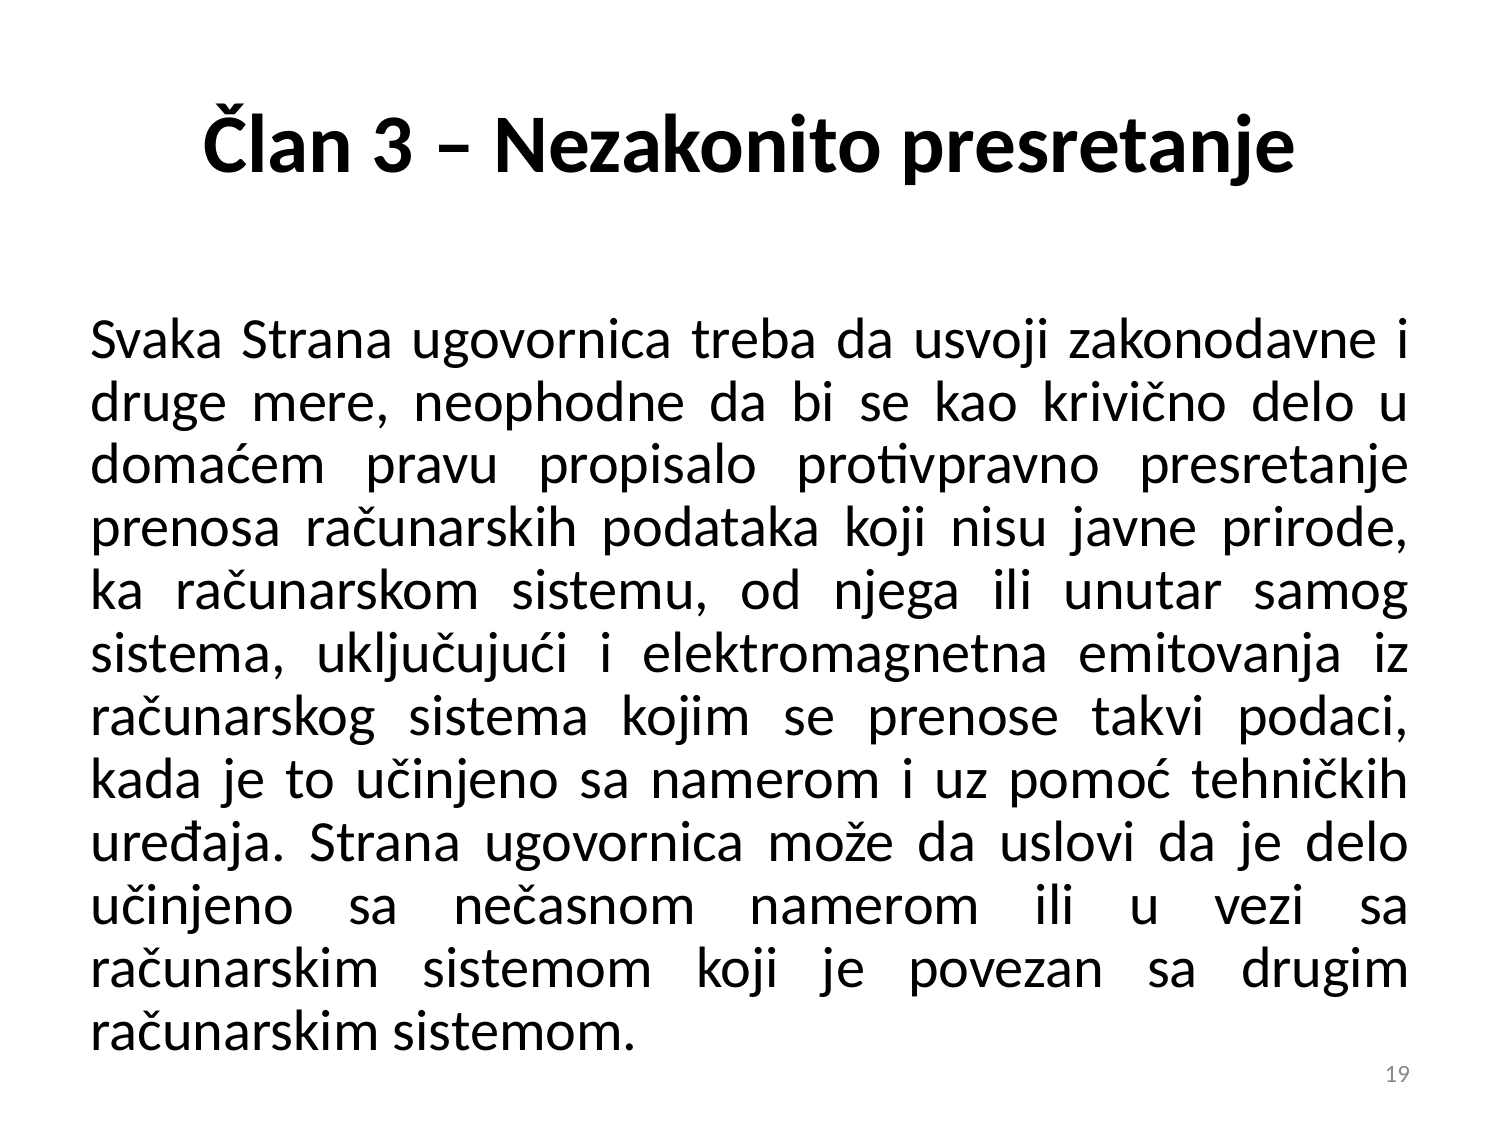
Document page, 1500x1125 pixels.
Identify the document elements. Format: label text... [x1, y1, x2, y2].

title Član 3 – Nezakonito presretanje [74, 44, 1426, 233]
slide_number 19 [1074, 1042, 1425, 1103]
list Svaka Strana ugovornica treba da usvoji zakonodavne i druge mere, neophodne da bi se kao krivično delo u domaćem pravu propisalo protivpravno presretanje prenosa računarskih podataka koji nisu javne prirode, ka računarskom sistemu, od njega ili unutar samog sistema, uključujući i elektromagnetna emitovanja iz računarskog sistema kojim se prenose takvi podaci, kada je to učinjeno sa namerom i uz pomoć tehničkih uređaja. Strana ugovornica može da uslovi da je delo učinjeno sa nečasnom namerom ili u vezi sa računarskim sistemom koji je povezan sa drugim računarskim sistemom. [74, 299, 1426, 1043]
